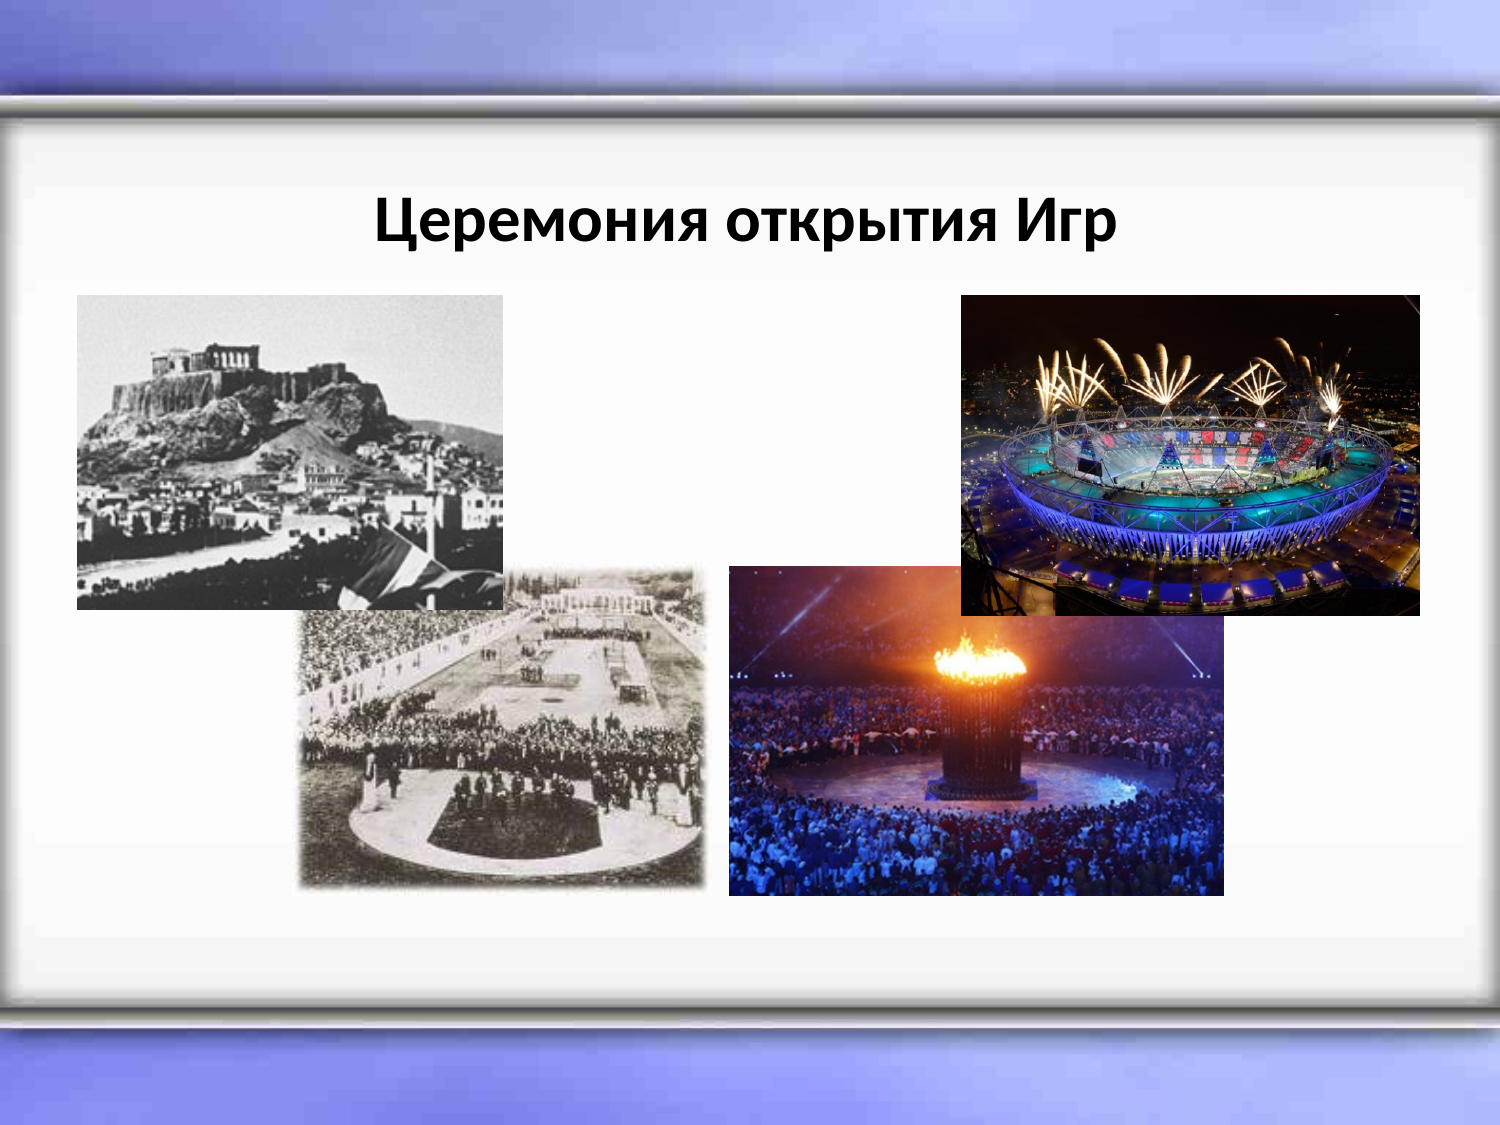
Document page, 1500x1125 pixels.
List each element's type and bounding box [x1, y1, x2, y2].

picture [729, 295, 1420, 896]
picture [76, 295, 712, 896]
list [0, 0, 1500, 1125]
